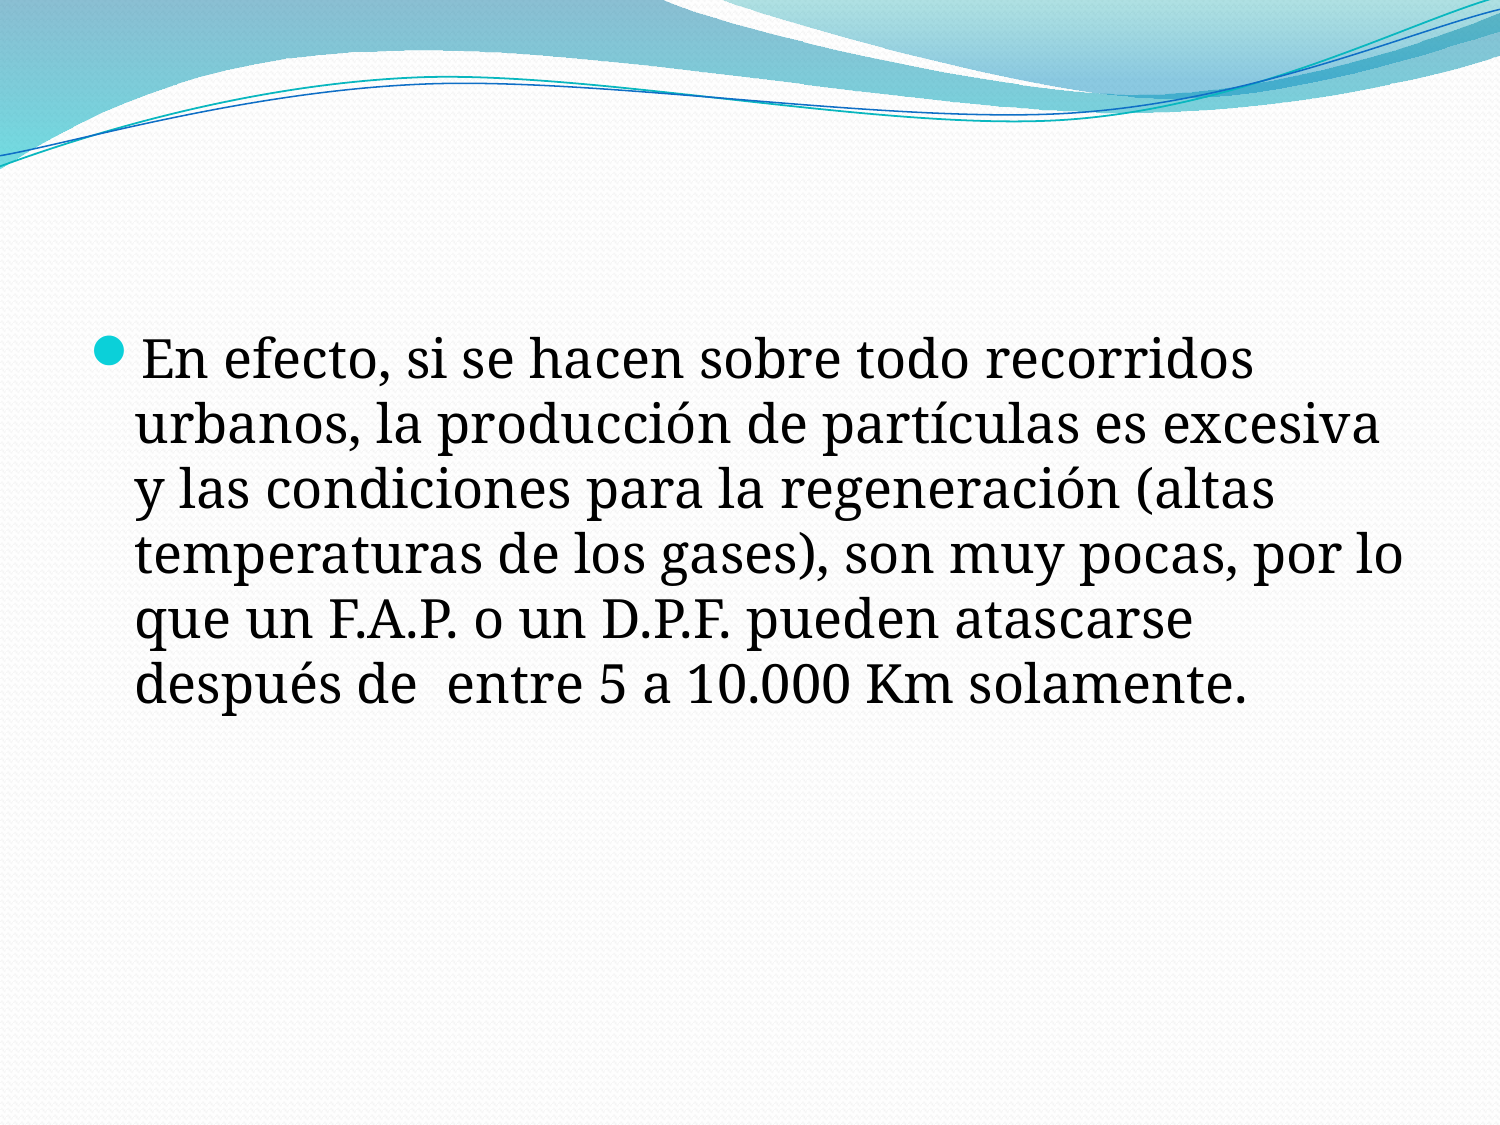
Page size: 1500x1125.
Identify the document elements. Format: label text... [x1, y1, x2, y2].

list En efecto, si se hacen sobre todo recorridos urbanos, la producción de partículas es excesiva y las condiciones para la regeneración (altas temperaturas de los gases), son muy pocas, por lo que un F.A.P. o un D.P.F. pueden atascarse después de entre 5 a 10.000 Km solamente. [75, 317, 1425, 1038]
